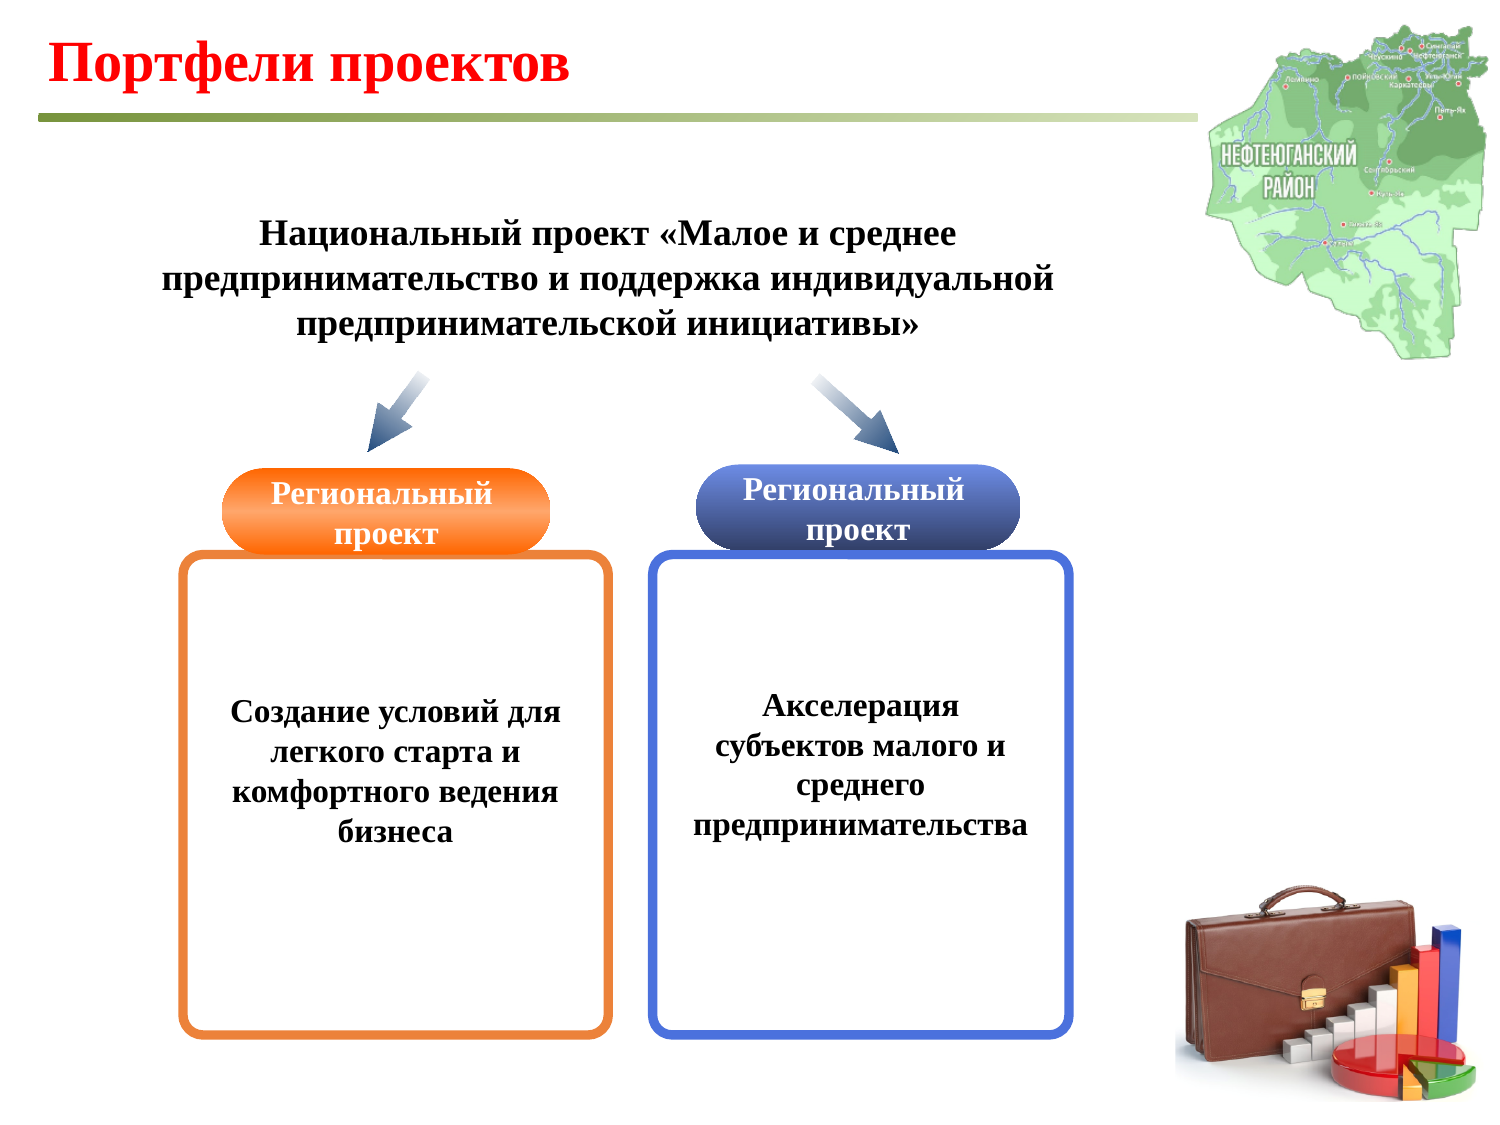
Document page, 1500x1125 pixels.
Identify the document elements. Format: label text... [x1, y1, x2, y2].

picture [1174, 881, 1484, 1103]
text_box [367, 370, 430, 452]
text_box Национальный проект «Малое и среднее предпринимательство и поддержка индивидуальной предпринимательской инициативы» [58, 200, 1158, 351]
text_box Портфели проектов [33, 15, 1200, 171]
text_box [810, 373, 899, 454]
text_box Региональный проект [696, 464, 1021, 550]
text_box [652, 554, 1069, 1035]
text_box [182, 467, 609, 1036]
picture [1199, 16, 1500, 364]
text_box Акселерация субъектов малого и среднего предпринимательства [671, 675, 1050, 850]
